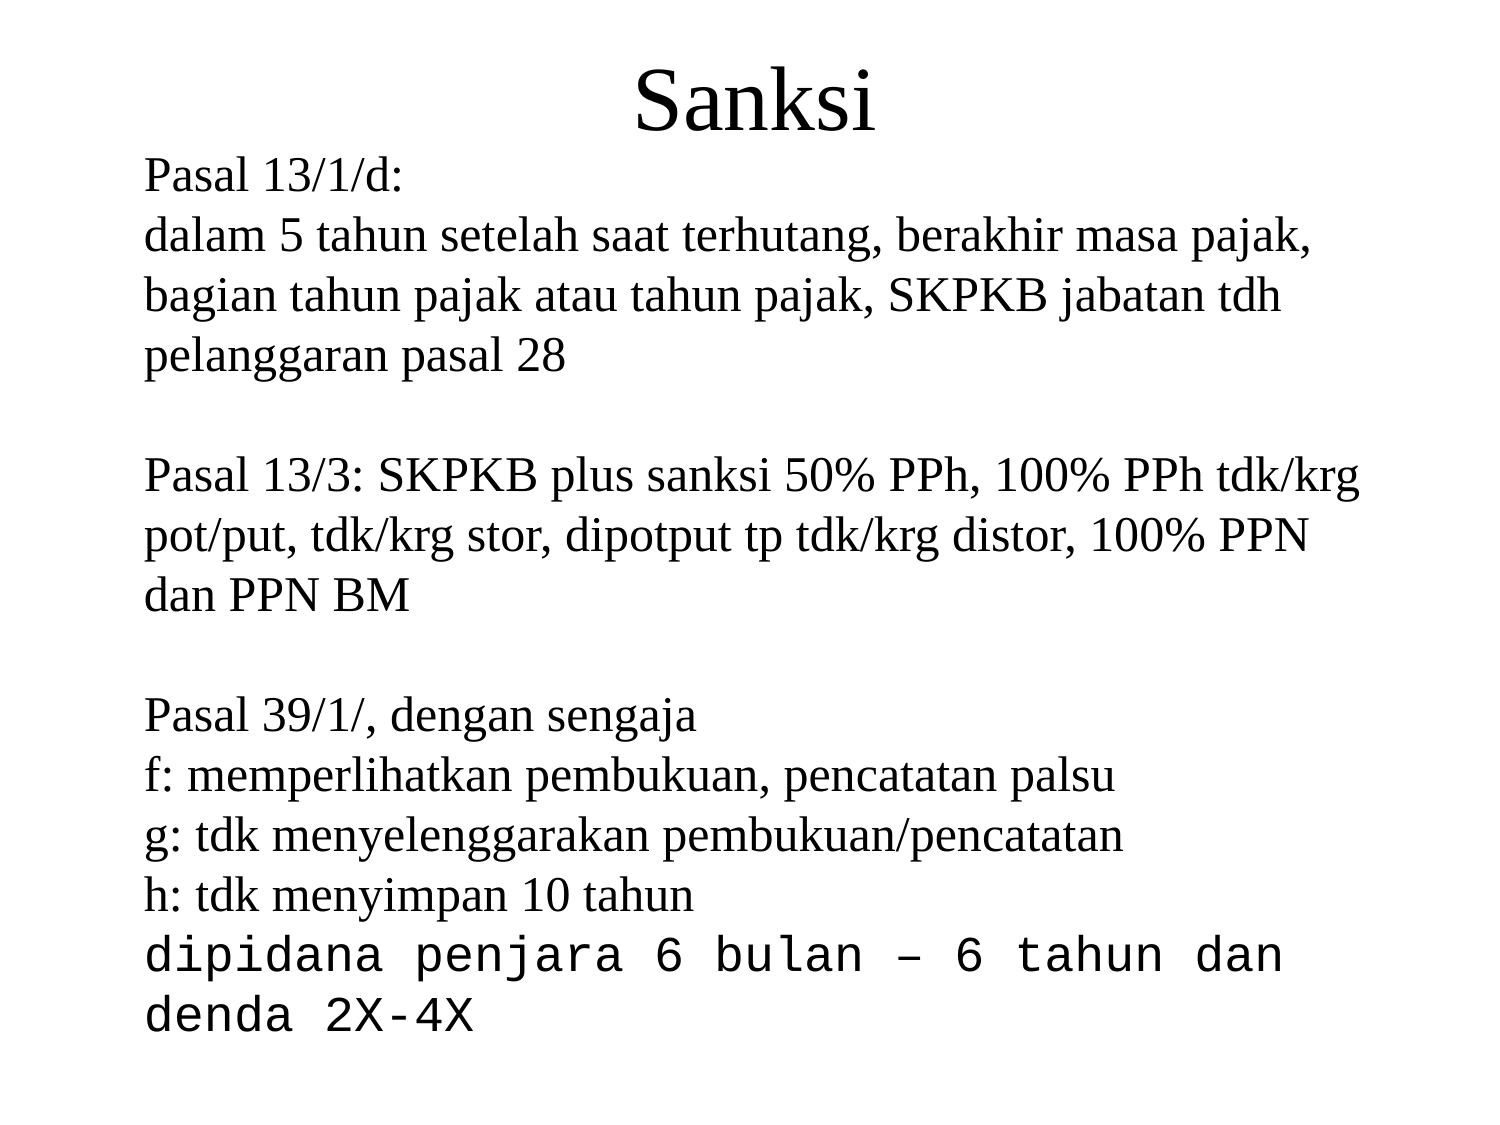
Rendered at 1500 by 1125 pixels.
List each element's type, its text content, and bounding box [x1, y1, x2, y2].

text_box Pasal 13/1/d: dalam 5 tahun setelah saat terhutang, berakhir masa pajak, bagian tahun pajak atau tahun pajak, SKPKB jabatan tdh pelanggaran pasal 28 Pasal 13/3: SKPKB plus sanksi 50% PPh, 100% PPh tdk/krg pot/put, tdk/krg stor, dipotput tp tdk/krg distor, 100% PPN dan PPN BM Pasal 39/1/, dengan sengaja f: memperlihatkan pembukuan, pencatatan palsu g: tdk menyelenggarakan pembukuan/pencatatan h: tdk menyimpan 10 tahun dipidana penjara 6 bulan – 6 tahun dan denda 2X-4X [128, 152, 1404, 1090]
title Sanksi [116, 34, 1393, 153]
